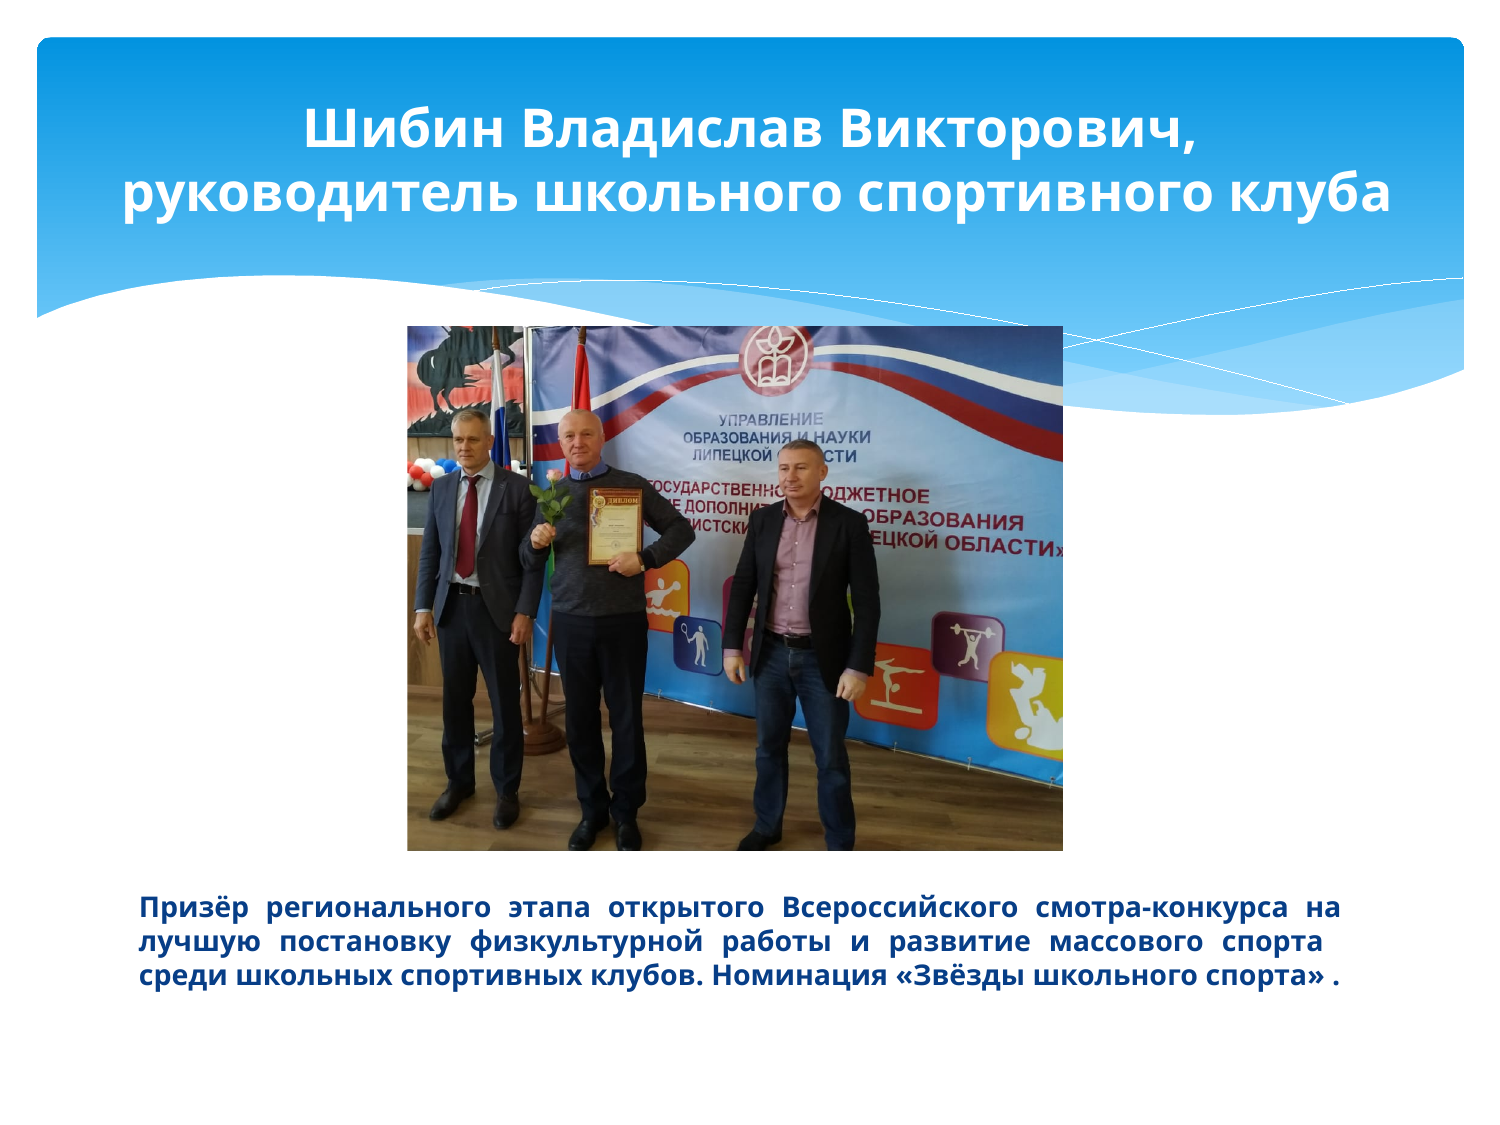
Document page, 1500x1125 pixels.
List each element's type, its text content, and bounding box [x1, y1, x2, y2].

picture [407, 326, 1064, 852]
list Призёр регионального этапа открытого Всероссийского смотра-конкурса на лучшую постановку физкультурной работы и развитие массового спорта среди школьных спортивных клубов. Номинация «Звёзды школьного спорта» . [123, 881, 1359, 1005]
title Шибин Владислав Викторович, руководитель школьного спортивного клуба [75, 55, 1425, 261]
